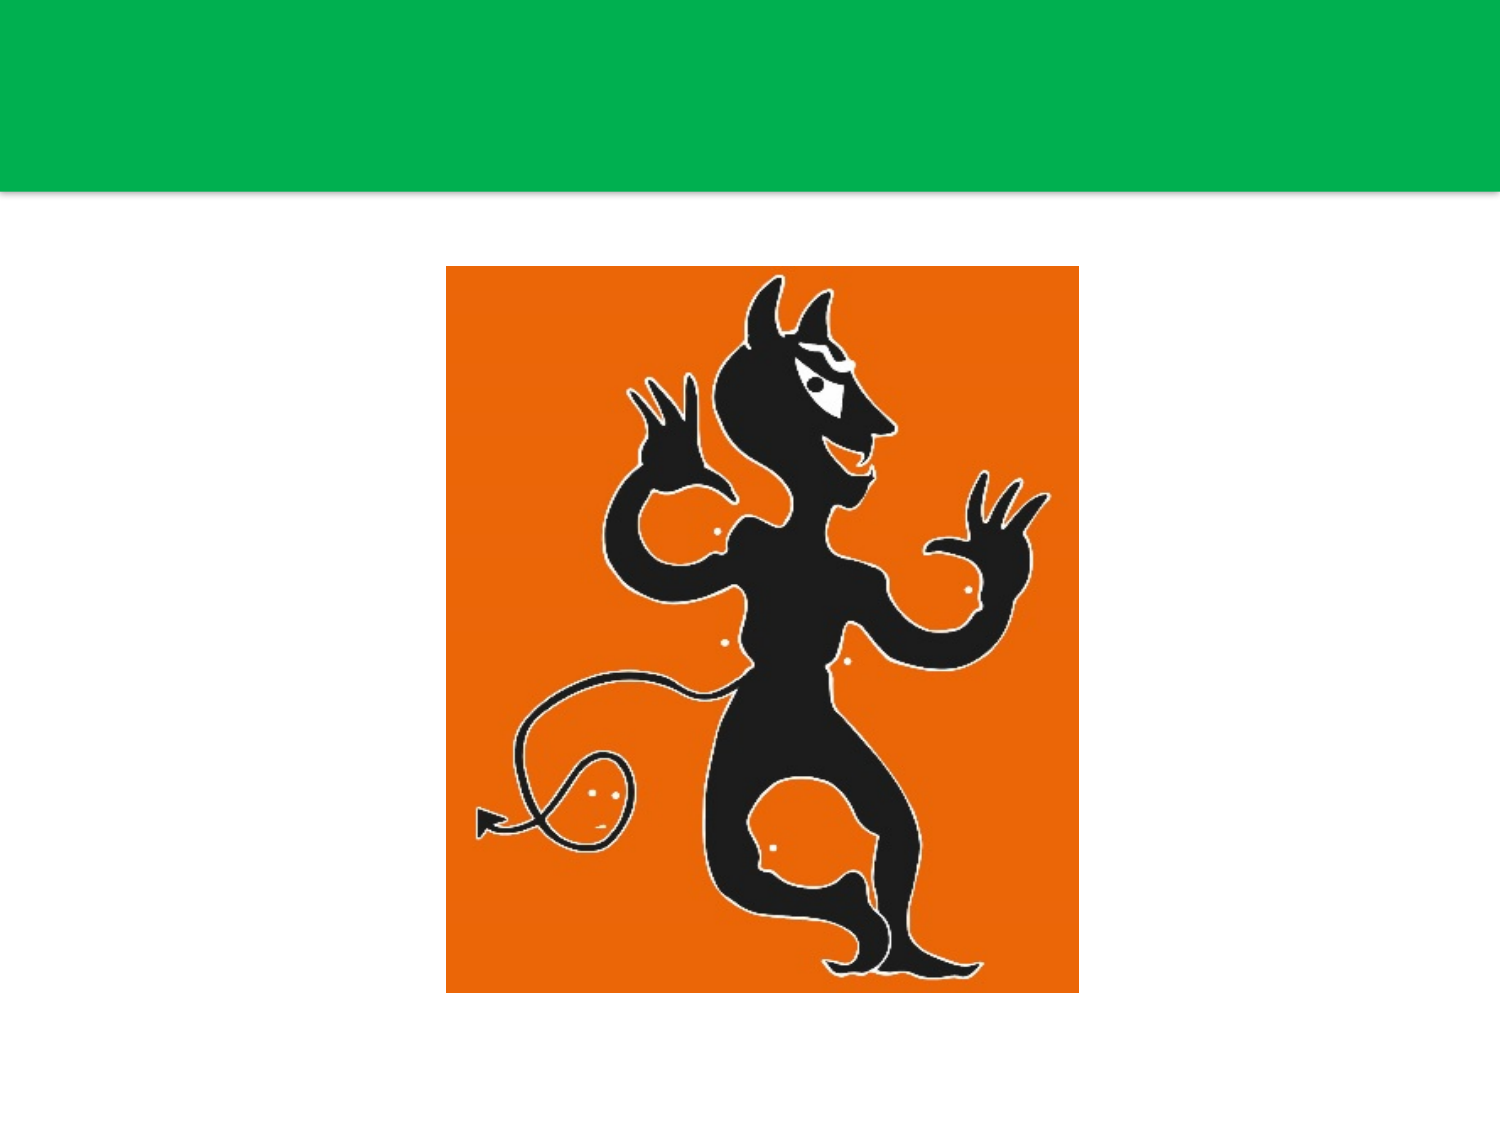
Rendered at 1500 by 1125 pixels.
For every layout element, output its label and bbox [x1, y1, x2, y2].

picture [445, 266, 1079, 994]
